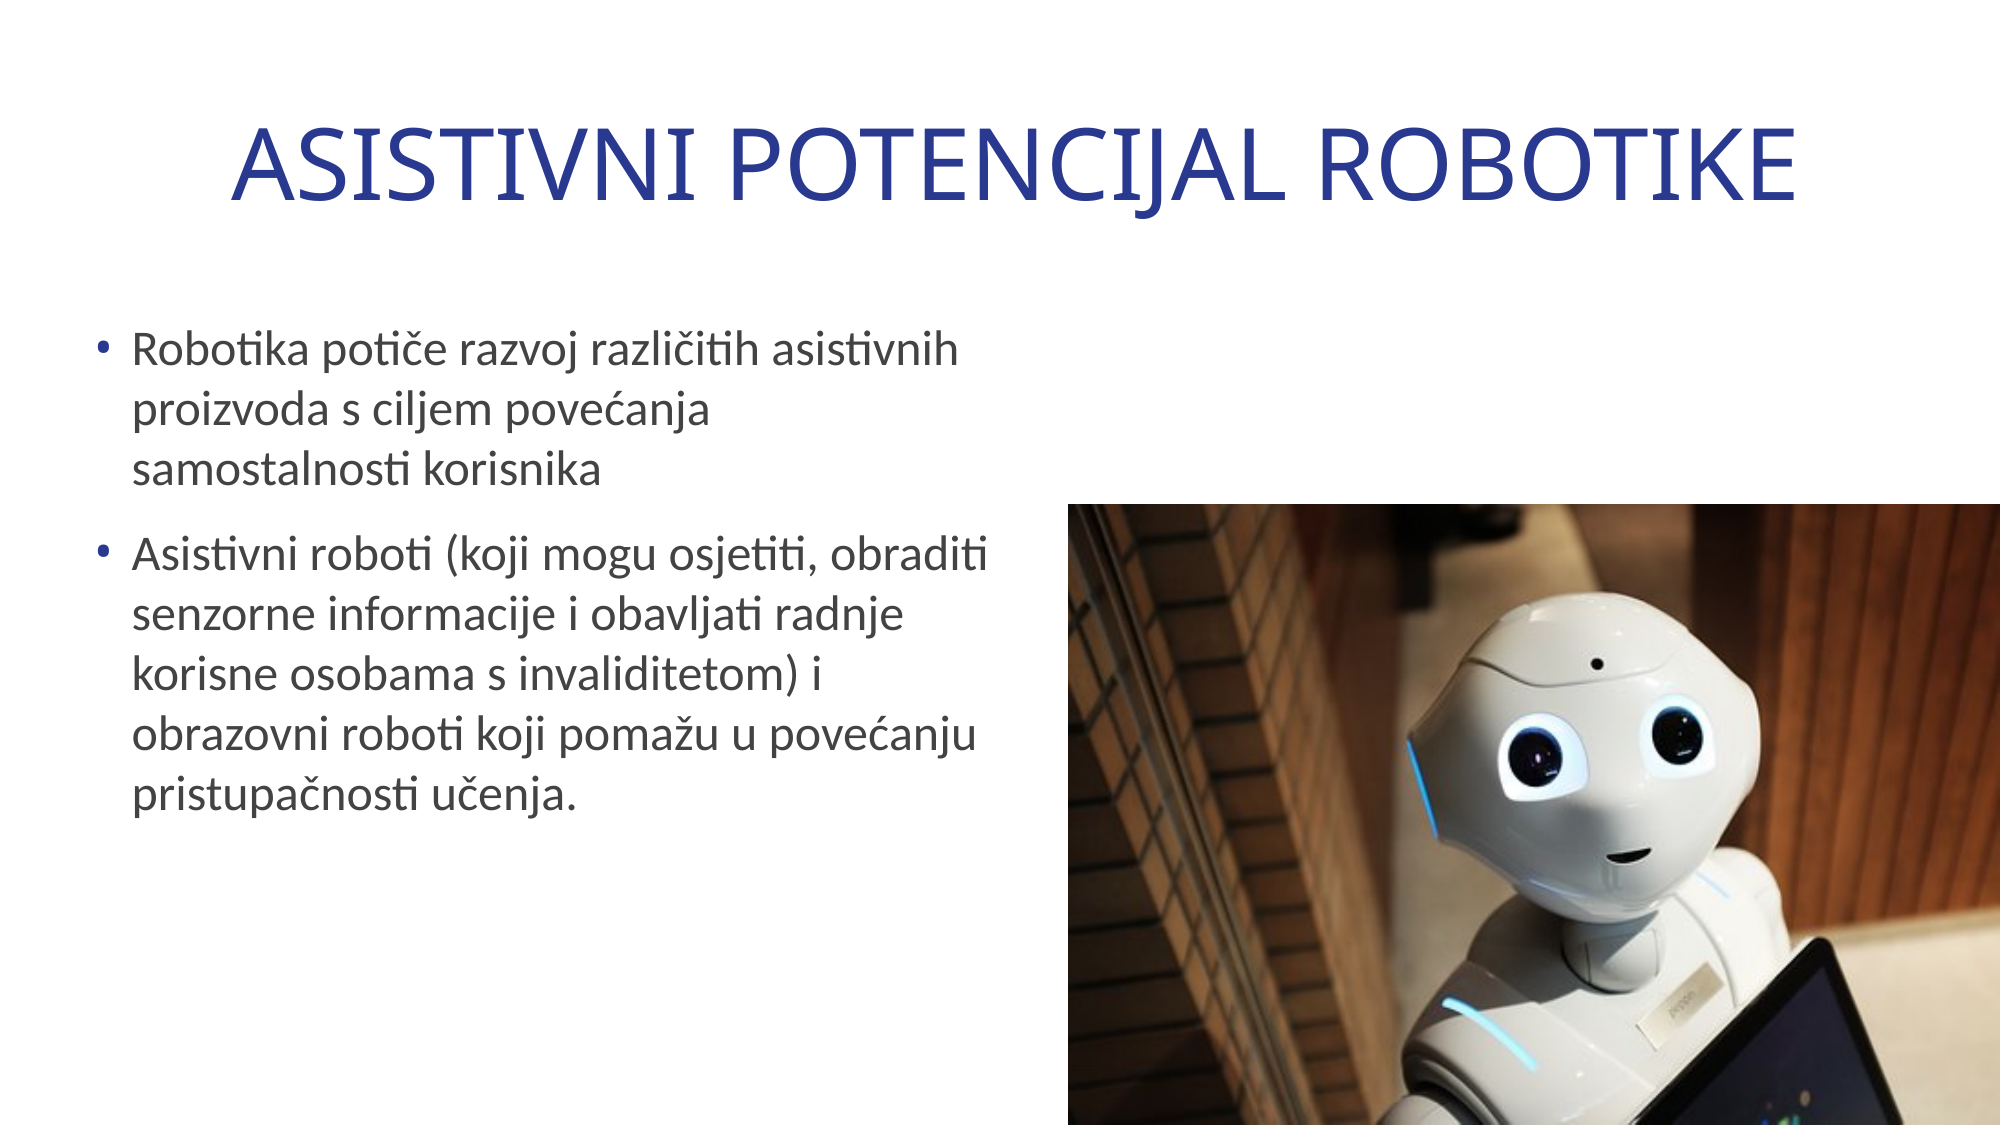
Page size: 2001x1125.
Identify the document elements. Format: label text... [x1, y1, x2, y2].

title ASISTIVNI POTENCIJAL ROBOTIKE [154, 59, 1880, 278]
list Robotika potiče razvoj različitih asistivnih proizvoda s ciljem povećanja samostalnosti korisnika Asistivni roboti (koji mogu osjetiti, obraditi senzorne informacije i obavljati radnje korisne osobama s invaliditetom) i obrazovni roboti koji pomažu u povećanju pristupačnosti učenja. [79, 307, 1017, 1022]
picture [1068, 503, 2000, 1125]
